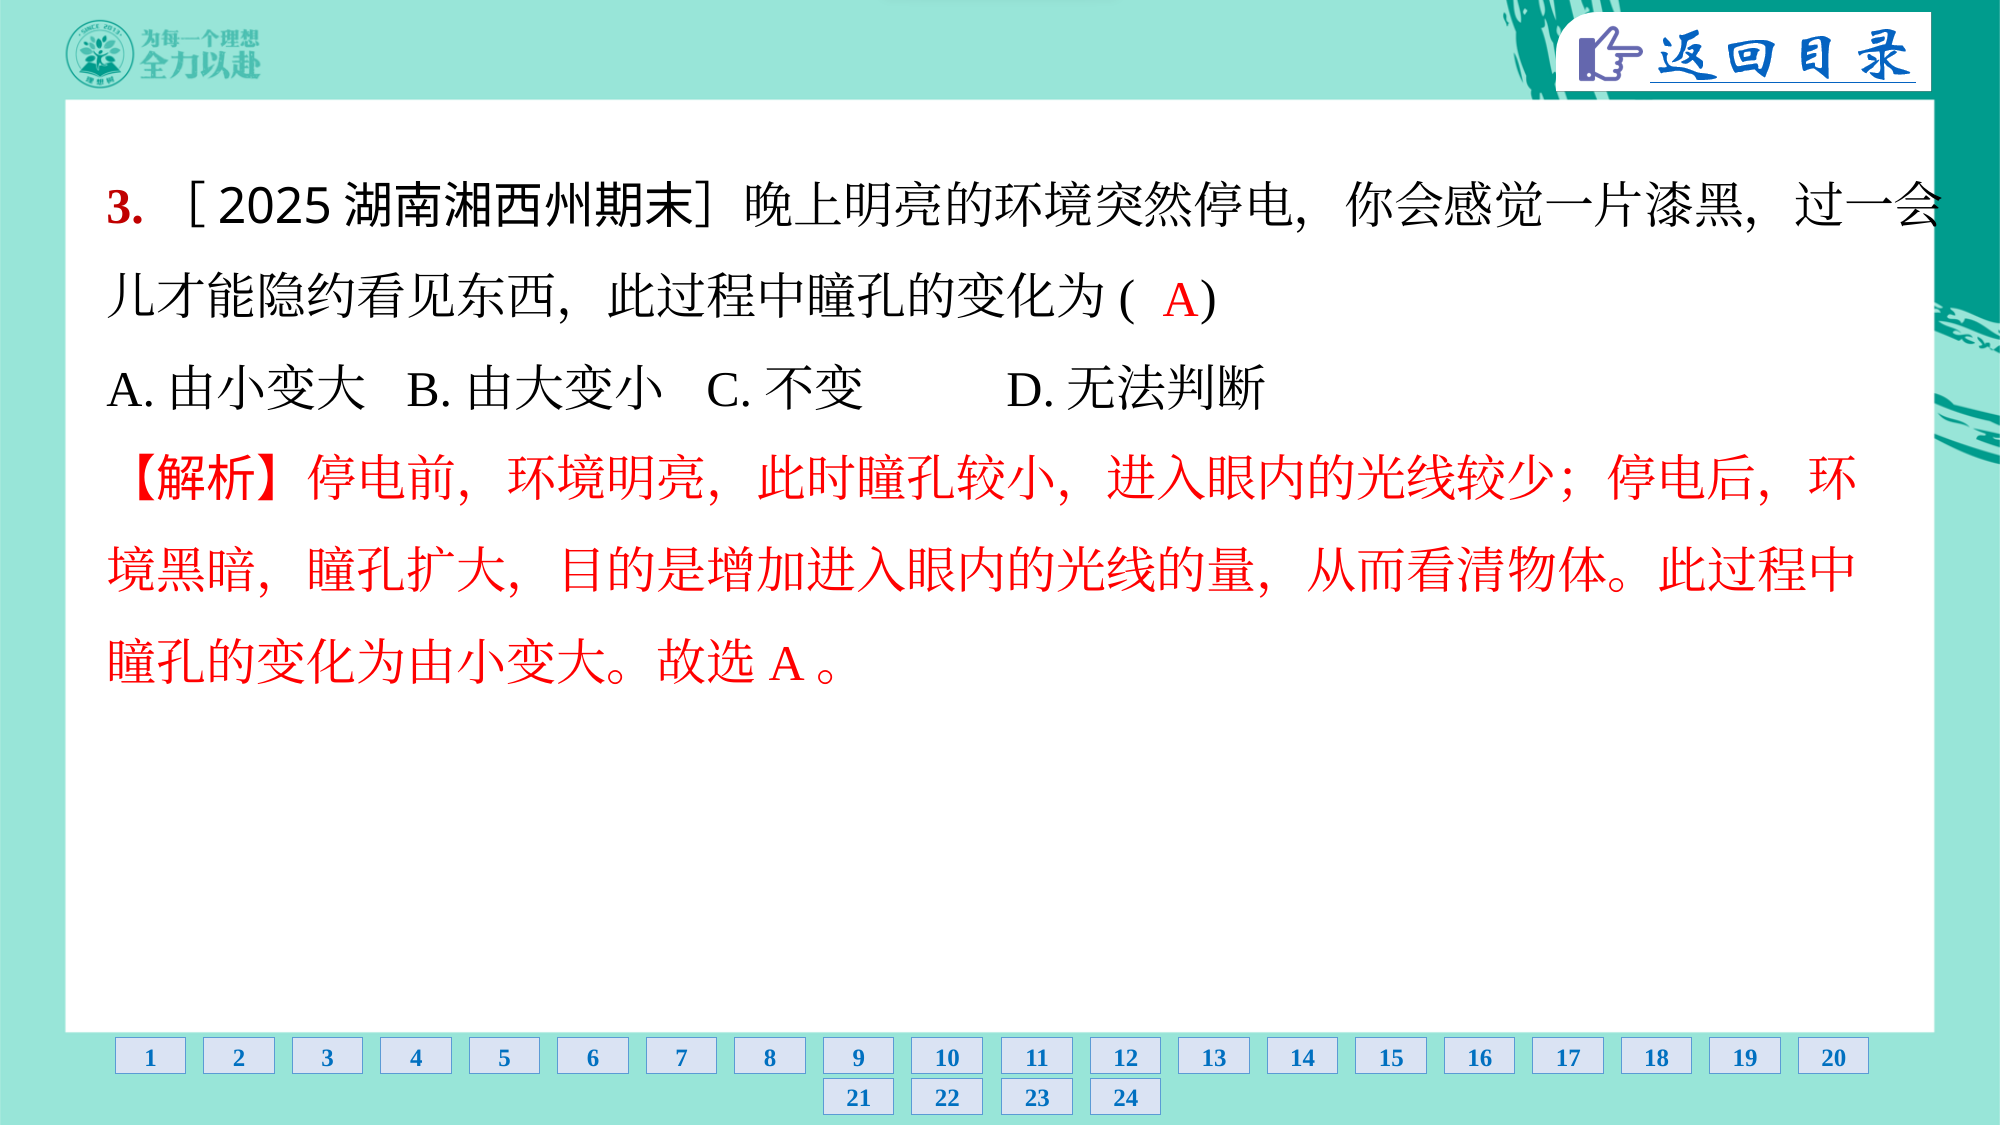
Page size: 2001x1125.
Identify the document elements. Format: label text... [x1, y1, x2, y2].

picture [0, 0, 2000, 1125]
text_box 3.［2025湖南湘西州期末］晚上明亮的环境突然停电，你会感觉一片漆黑，过一会 儿才能隐约看见东西，此过程中瞳孔的变化为( ) [106, 141, 1895, 325]
text_box A [1144, 234, 1217, 327]
text_box A.由小变大 B.由大变小 C.不变 D.无法判断 [106, 329, 1895, 415]
text_box 【解析】停电前，环境明亮，此时瞳孔较小，进入眼内的光线较少；停电后，环 境黑暗，瞳孔扩大，目的是增加进入眼内的光线的量，从而看清物体。此过程中 瞳孔的变化为由小变大。故选A。 [106, 415, 1895, 691]
